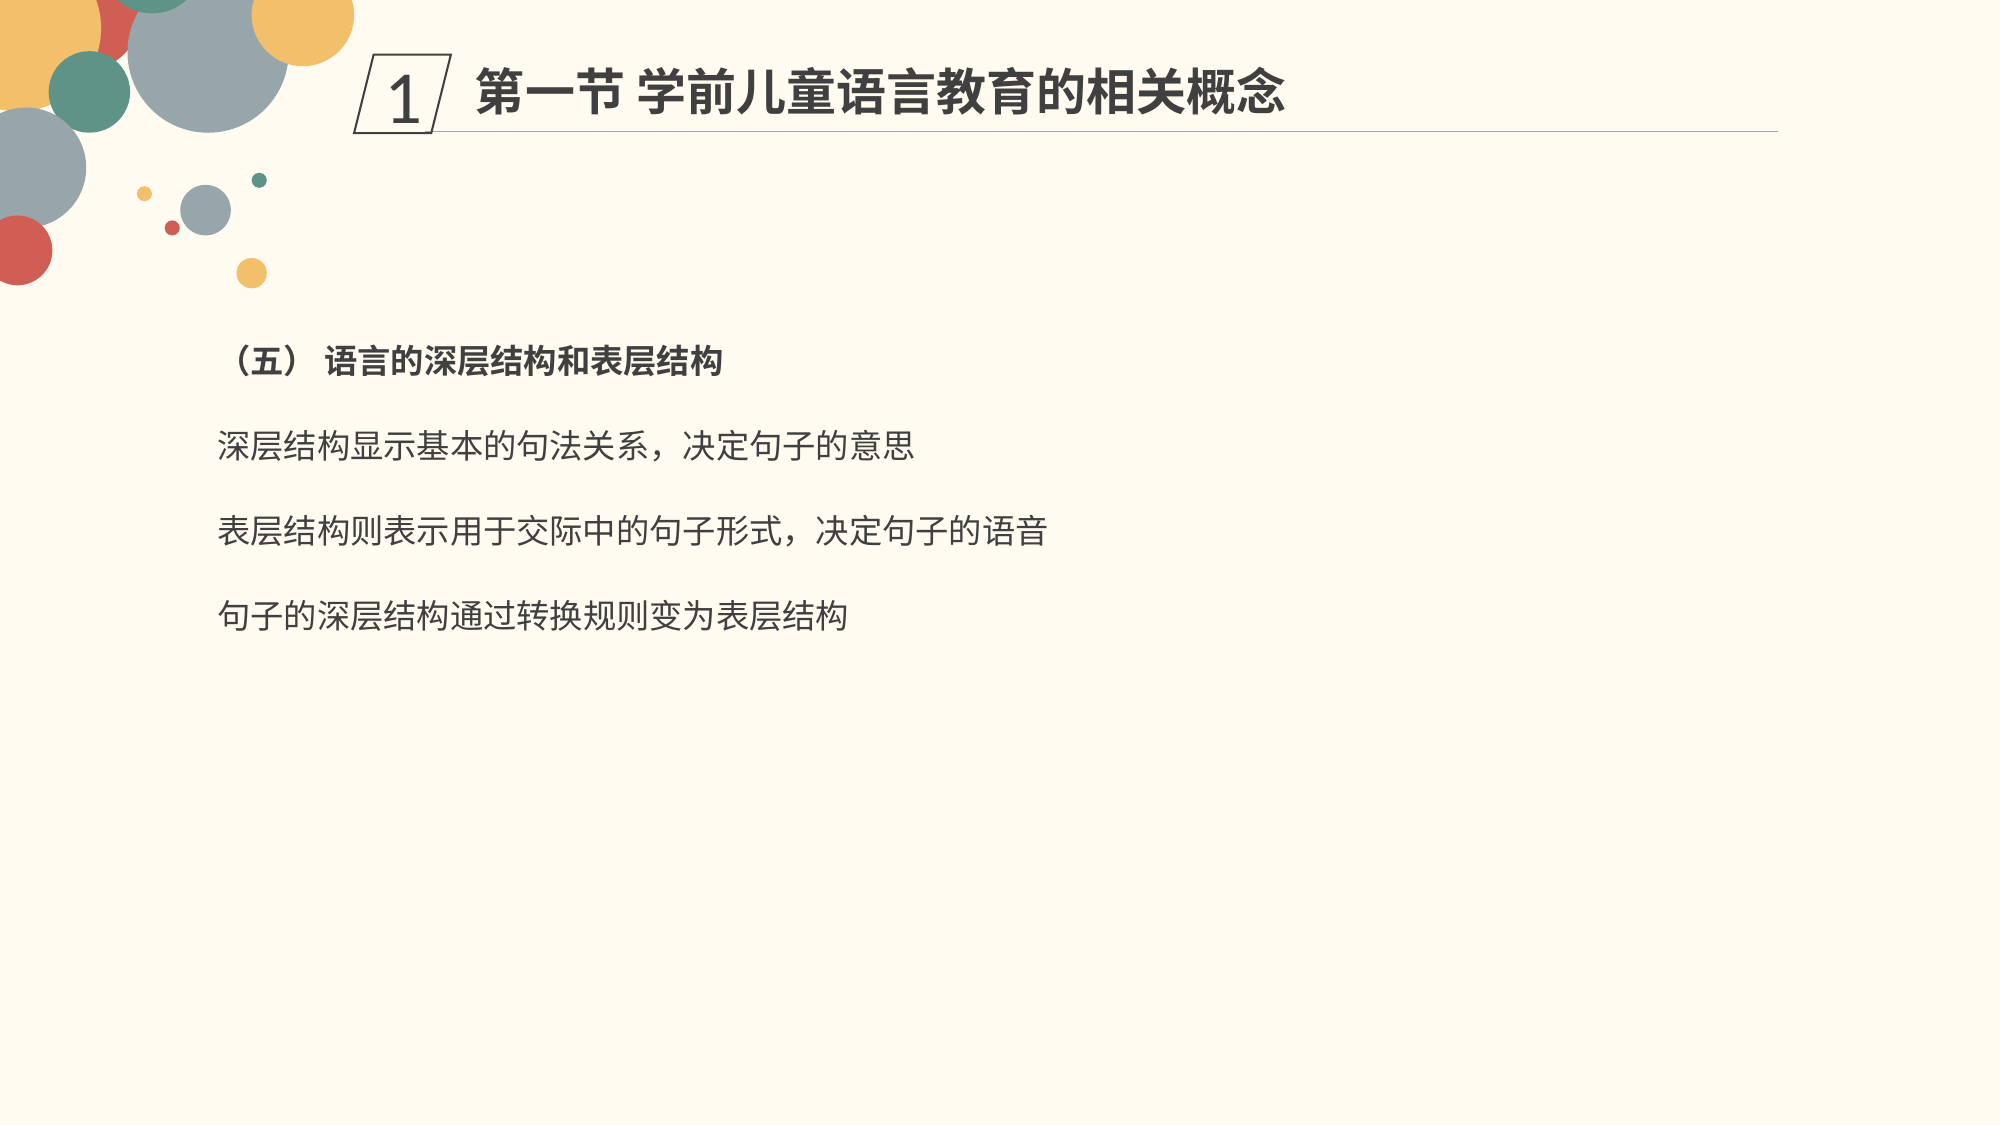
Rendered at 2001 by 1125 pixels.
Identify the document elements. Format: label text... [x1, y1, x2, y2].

text_box （五） 语言的深层结构和表层结构 深层结构显示基本的句法关系，决定句子的意思 表层结构则表示用于交际中的句子形式，决定句子的语音 句子的深层结构通过转换规则变为表层结构 [202, 313, 1878, 643]
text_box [0, 0, 355, 289]
text_box 1 [355, 53, 453, 135]
text_box 第一节 学前儿童语言教育的相关概念 [460, 53, 1454, 129]
